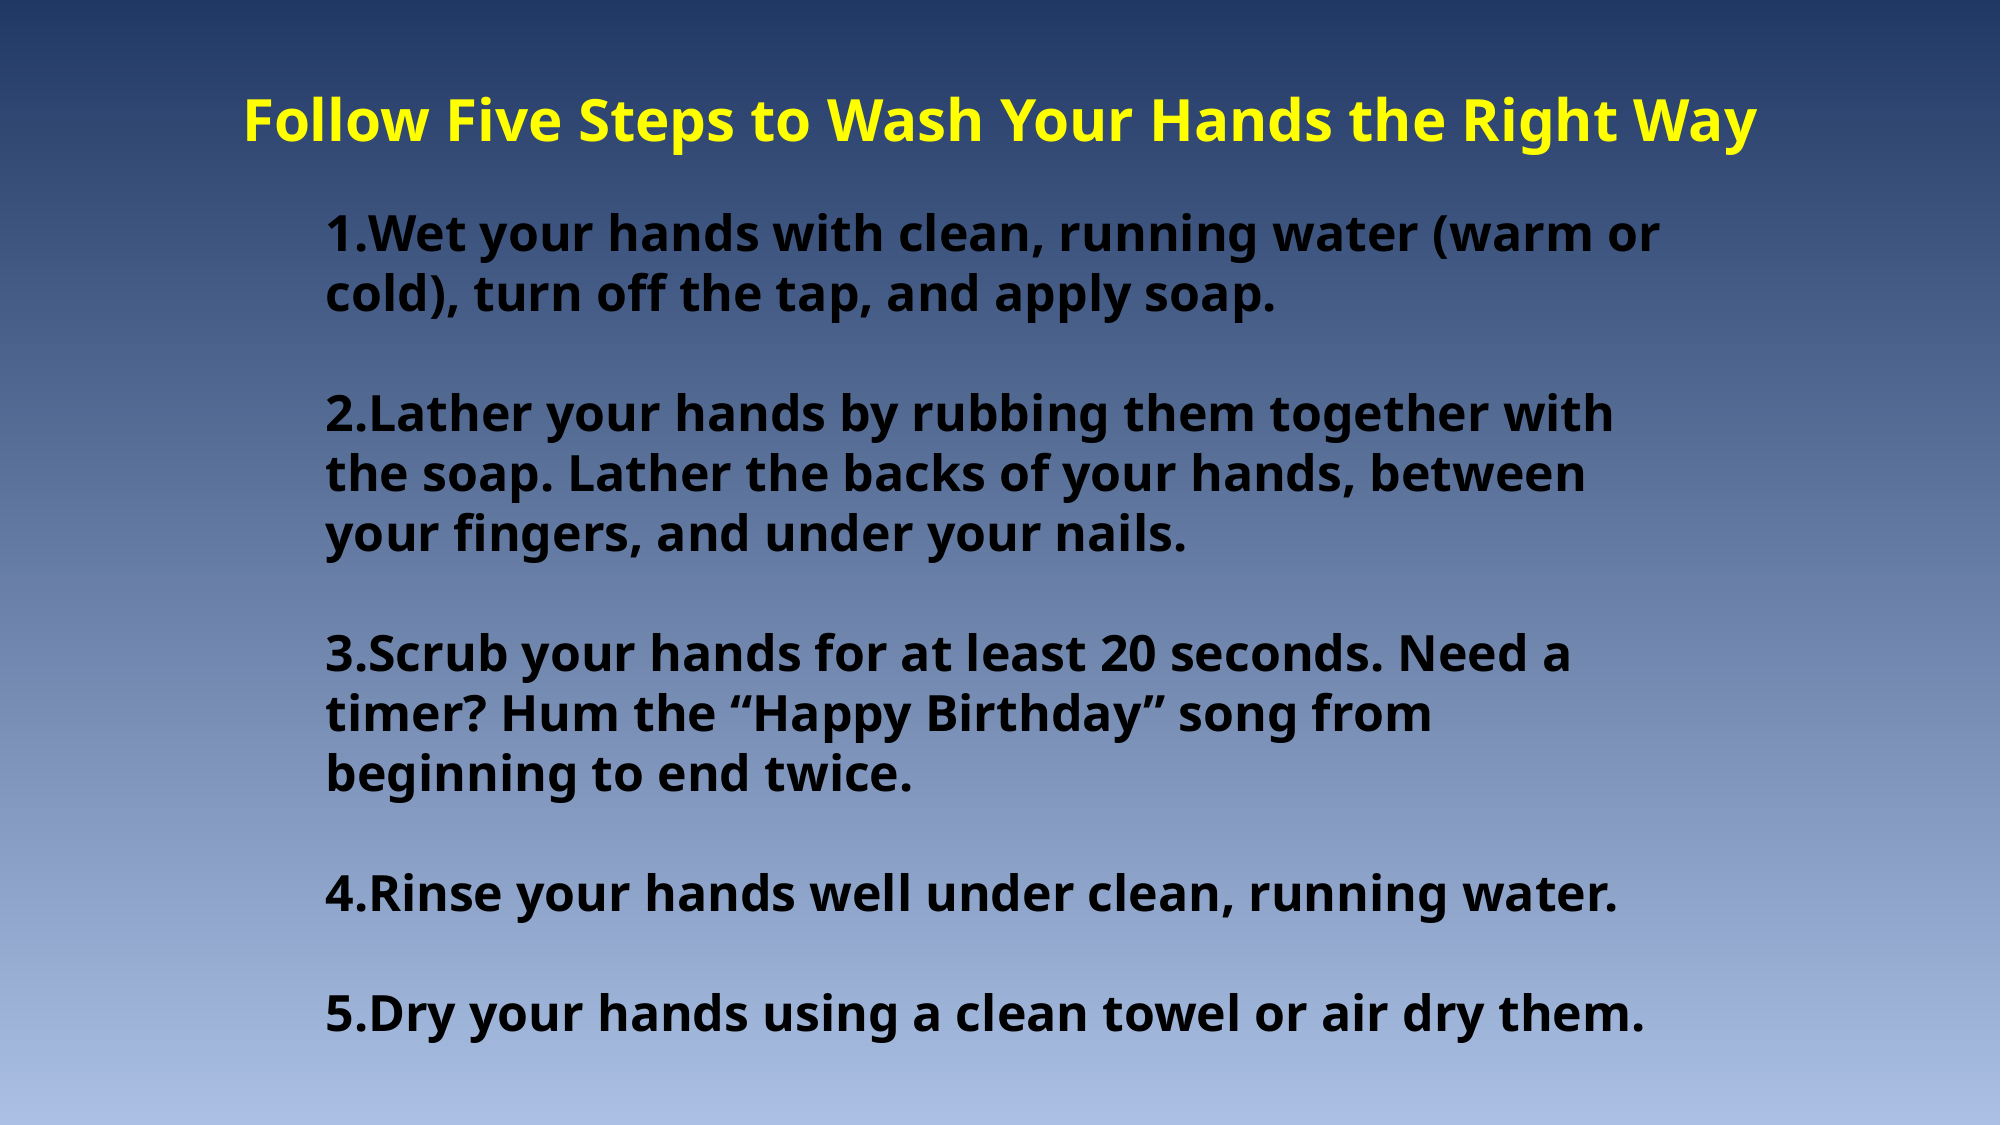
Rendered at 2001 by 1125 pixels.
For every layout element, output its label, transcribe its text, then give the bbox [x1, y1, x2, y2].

text_box Follow Five Steps to Wash Your Hands the Right Way [227, 76, 1773, 161]
text_box Wet your hands with clean, running water (warm or cold), turn off the tap, and apply soap. Lather your hands by rubbing them together with the soap. Lather the backs of your hands, between your fingers, and under your nails. Scrub your hands for at least 20 seconds. Need a timer? Hum the “Happy Birthday” song from beginning to end twice. Rinse your hands well under clean, running water. Dry your hands using a clean towel or air dry them. [310, 194, 1690, 1049]
